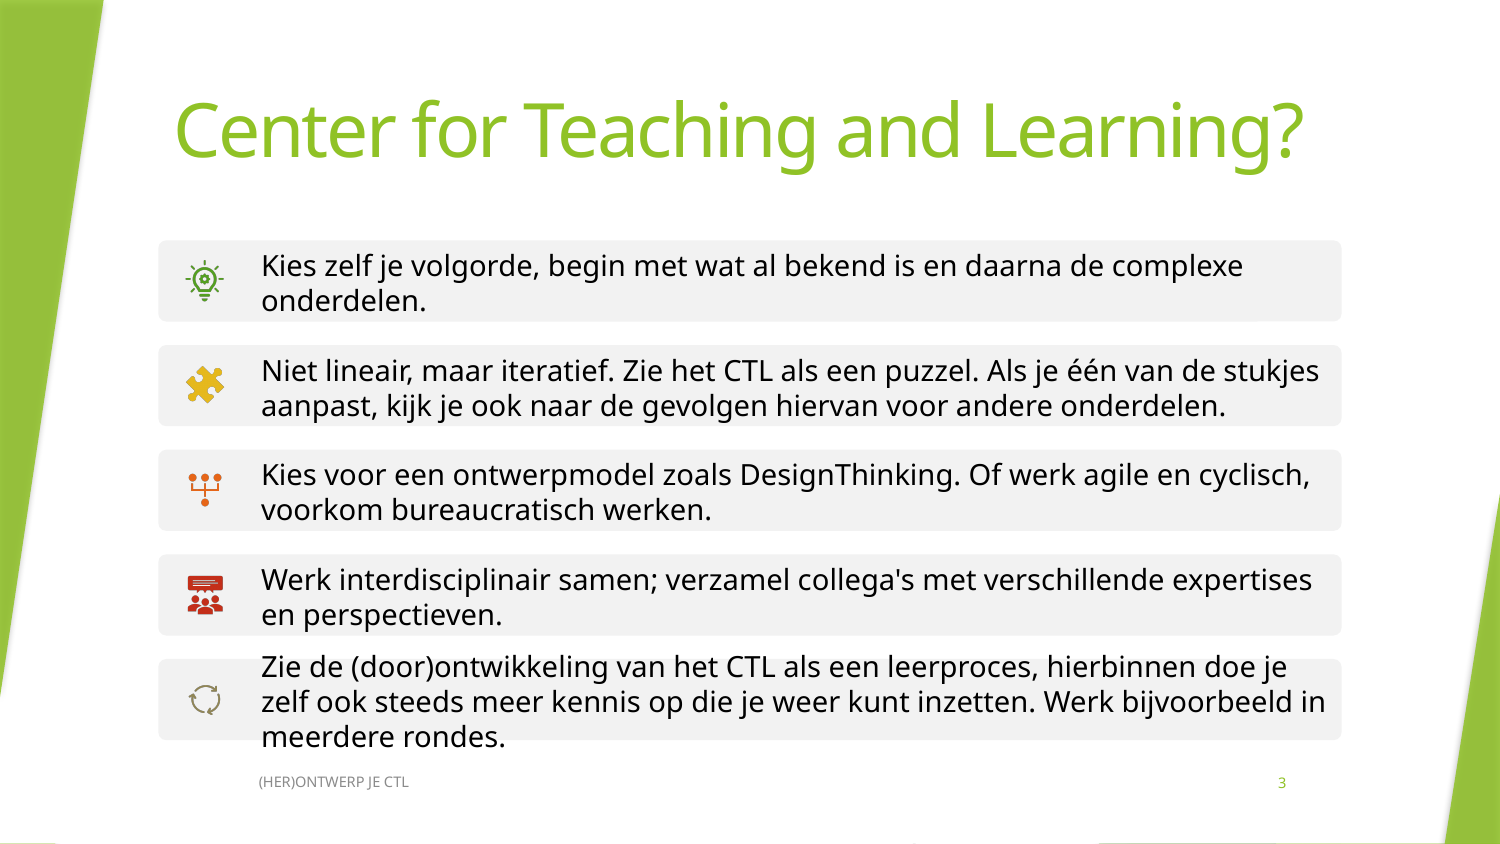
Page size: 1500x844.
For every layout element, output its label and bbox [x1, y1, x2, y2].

text_box [0, 0, 1500, 844]
text_box [157, 239, 1343, 744]
